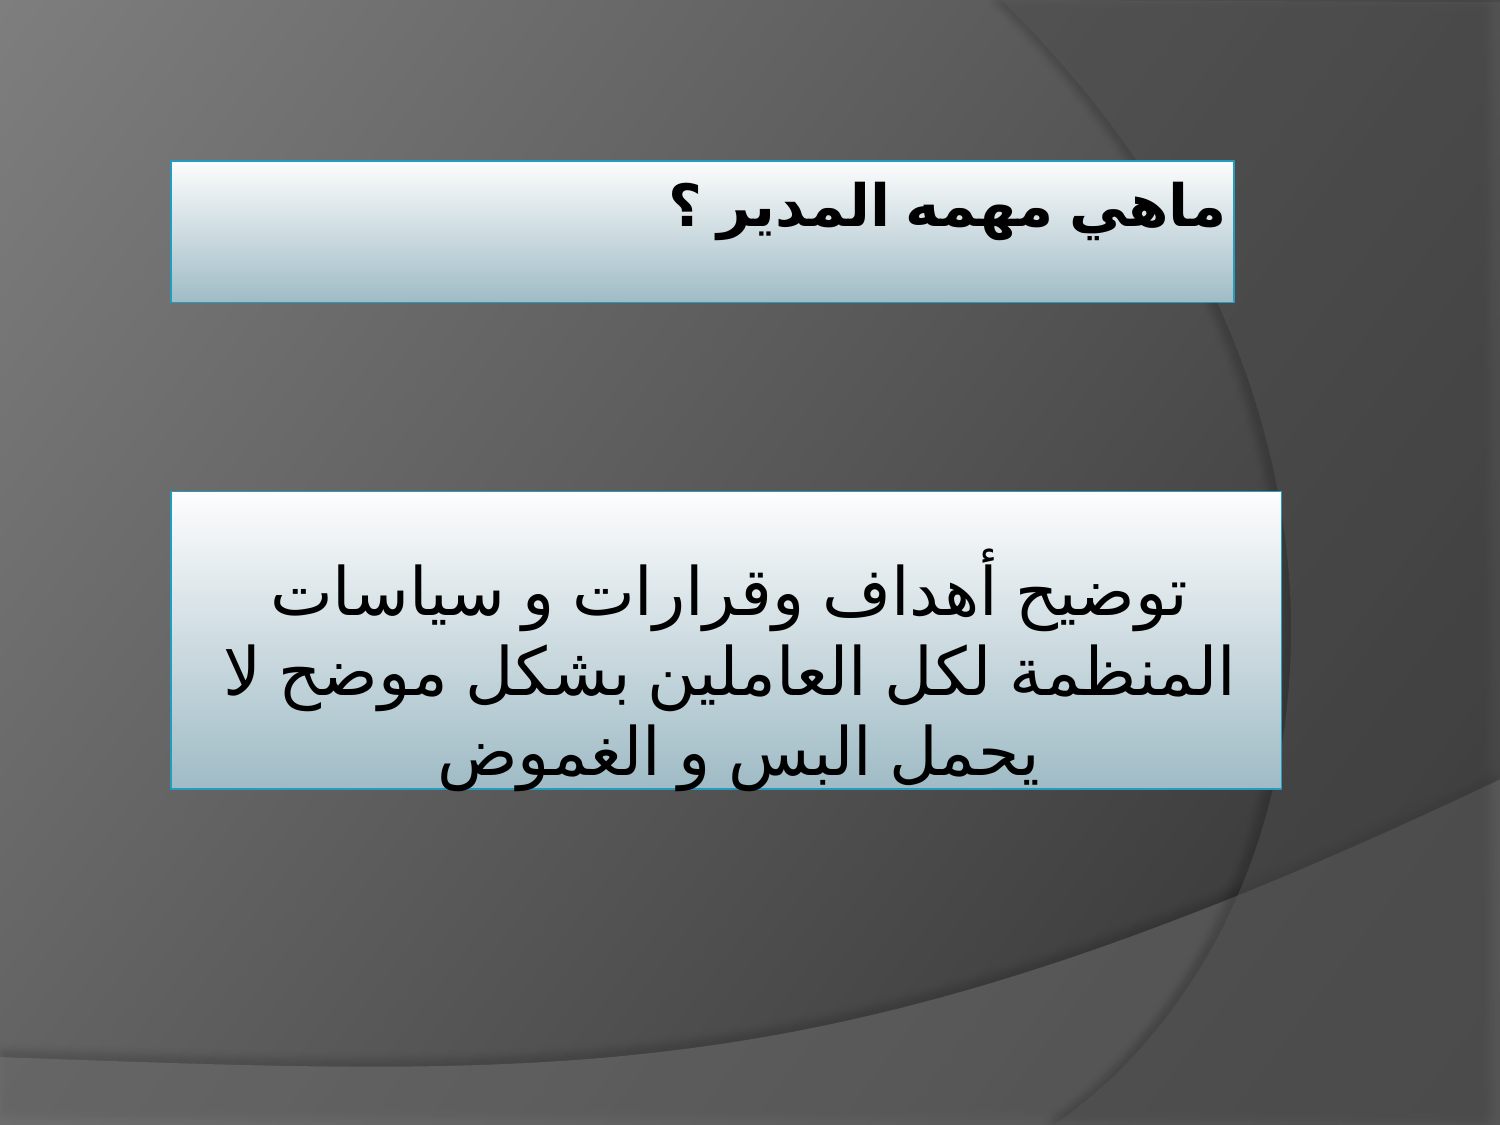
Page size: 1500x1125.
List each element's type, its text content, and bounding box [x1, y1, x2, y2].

title ماهي مهمه المدير ؟ [170, 160, 1235, 303]
subtitle توضيح أهداف وقرارات و سياسات المنظمة لكل العاملين بشكل موضح لا يحمل البس و الغموض [170, 491, 1282, 790]
